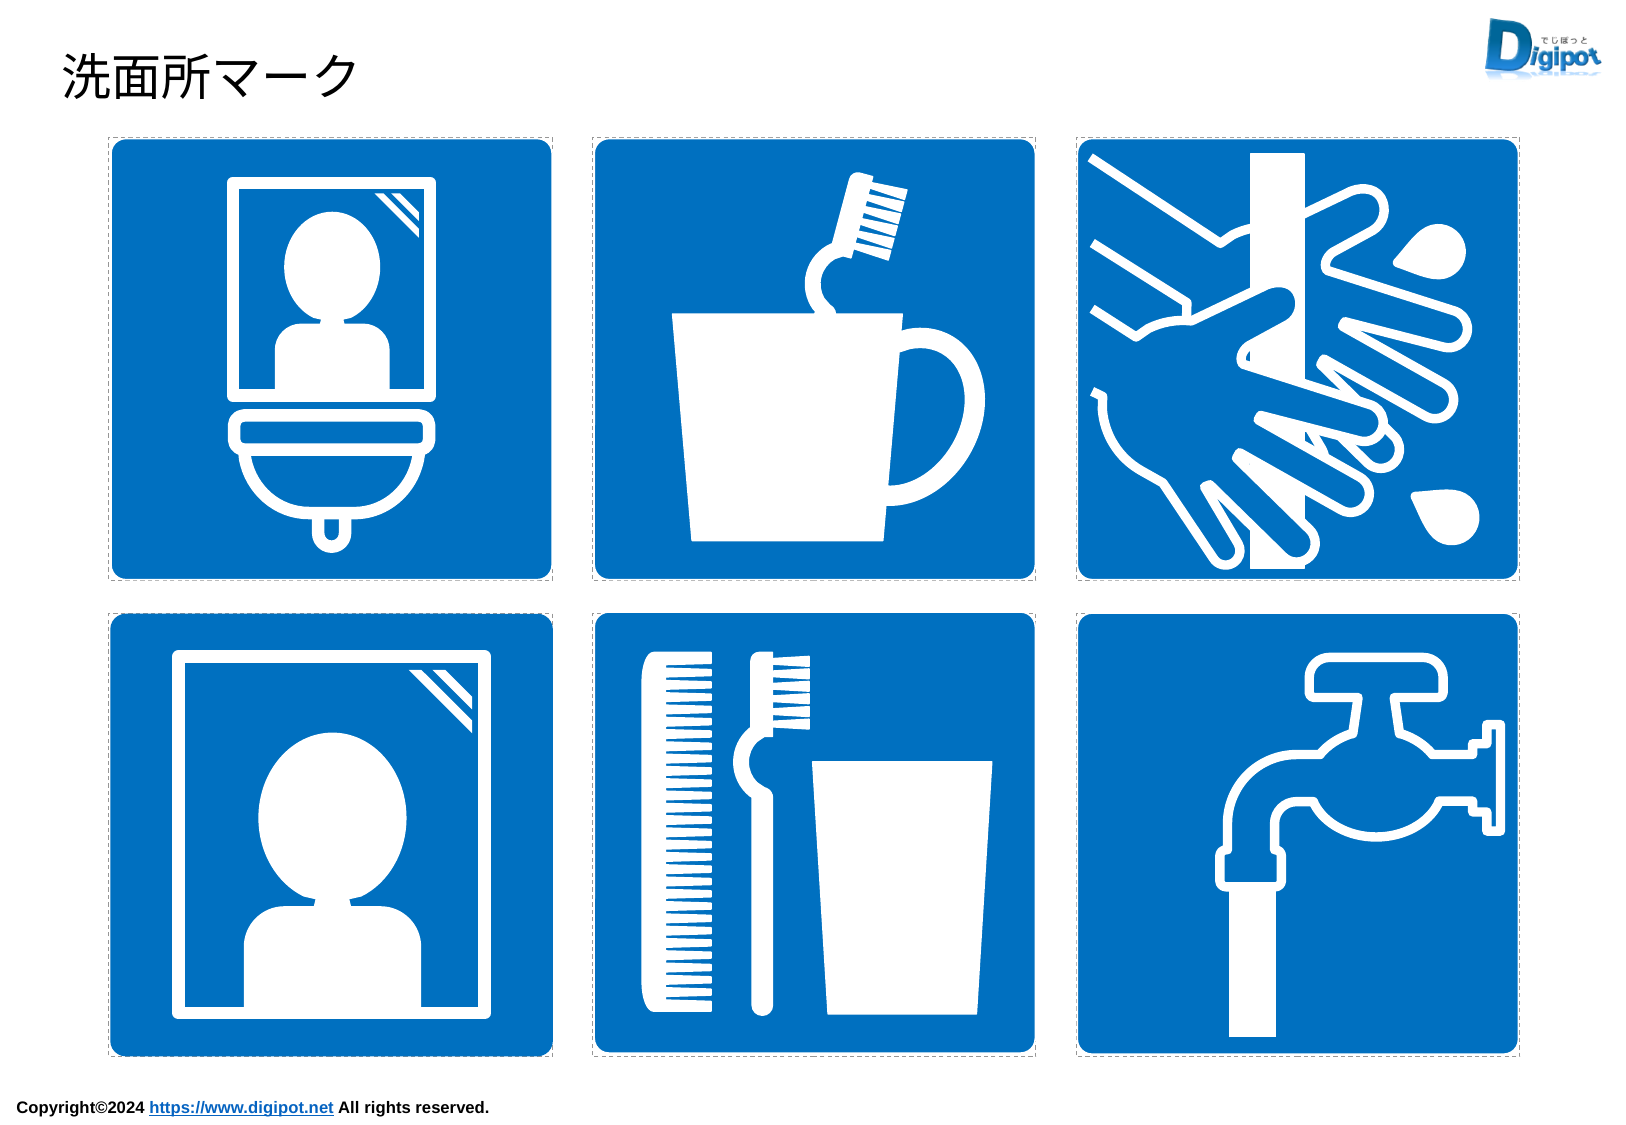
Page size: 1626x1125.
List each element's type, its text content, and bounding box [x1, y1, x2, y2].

text_box 洗面所マーク [46, 38, 377, 113]
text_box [111, 138, 553, 580]
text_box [111, 614, 553, 1056]
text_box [1077, 613, 1519, 1055]
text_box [594, 612, 1036, 1054]
picture [1485, 18, 1602, 82]
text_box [594, 138, 1036, 580]
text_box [1077, 138, 1519, 580]
